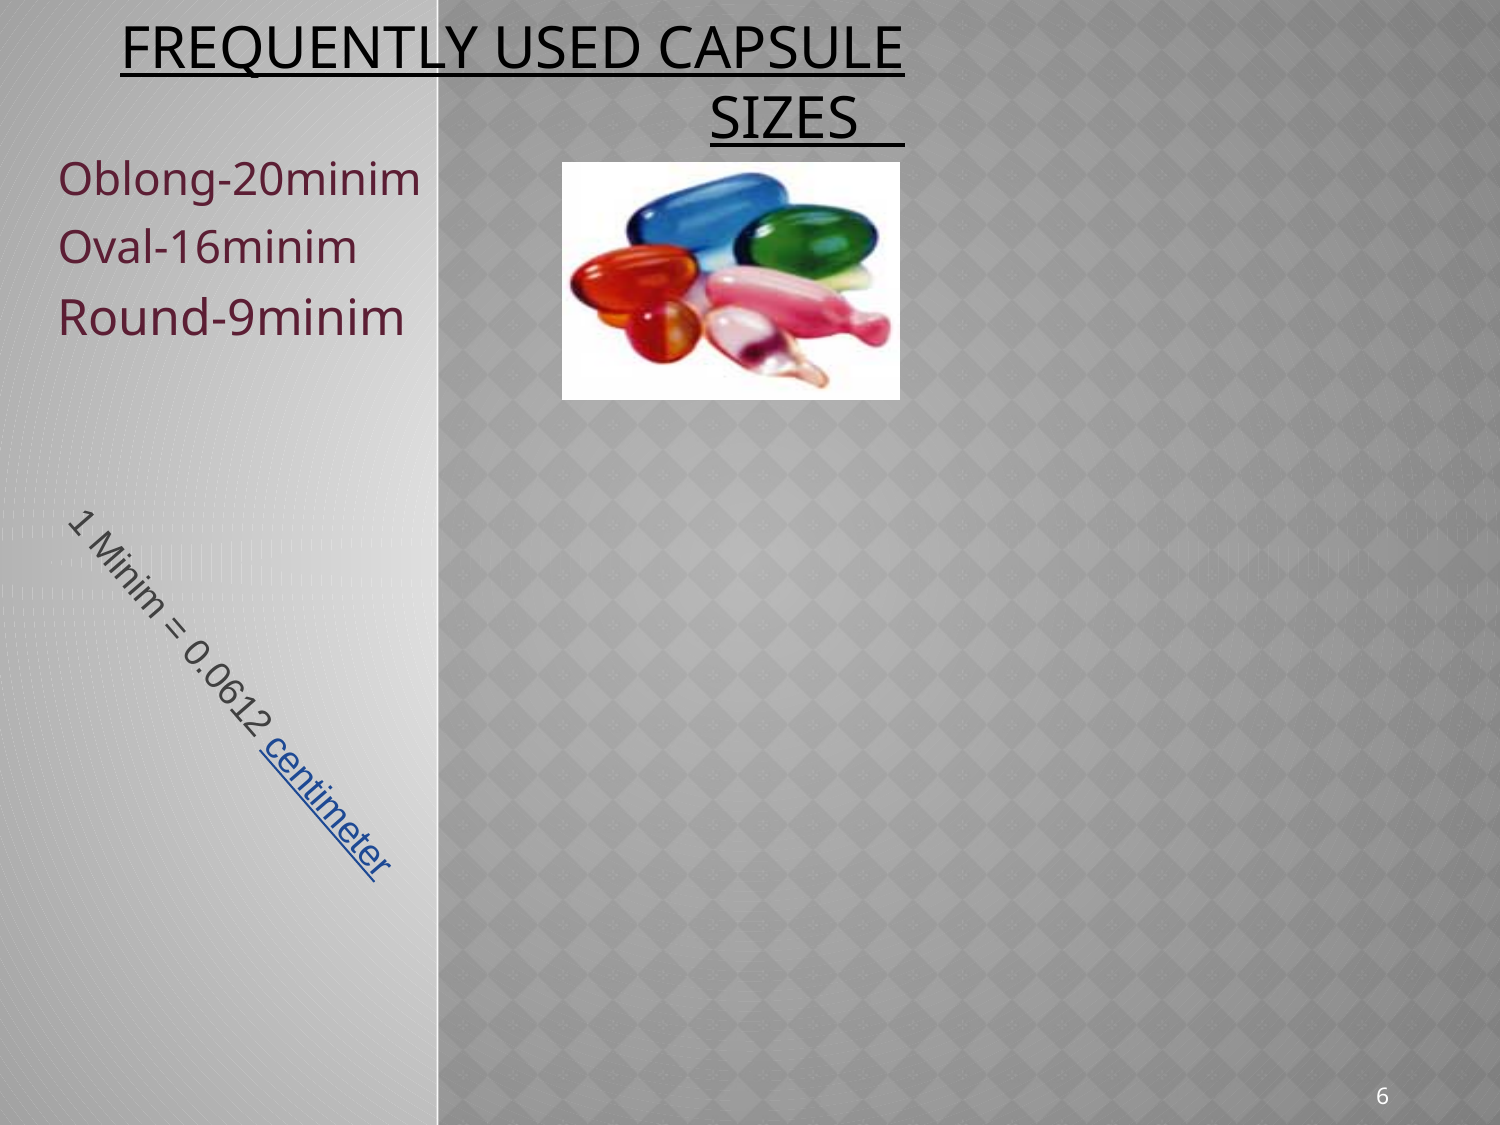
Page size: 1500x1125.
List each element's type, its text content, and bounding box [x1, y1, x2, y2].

subtitle Oblong-20minim Oval-16minim Round-9minim [50, 149, 538, 475]
title Frequently used capsule sizes [0, 0, 913, 150]
text_box 1 Minim = 0.0612 centimeter [45, 481, 421, 901]
picture [562, 162, 901, 401]
slide_number 6 [1292, 1075, 1390, 1113]
